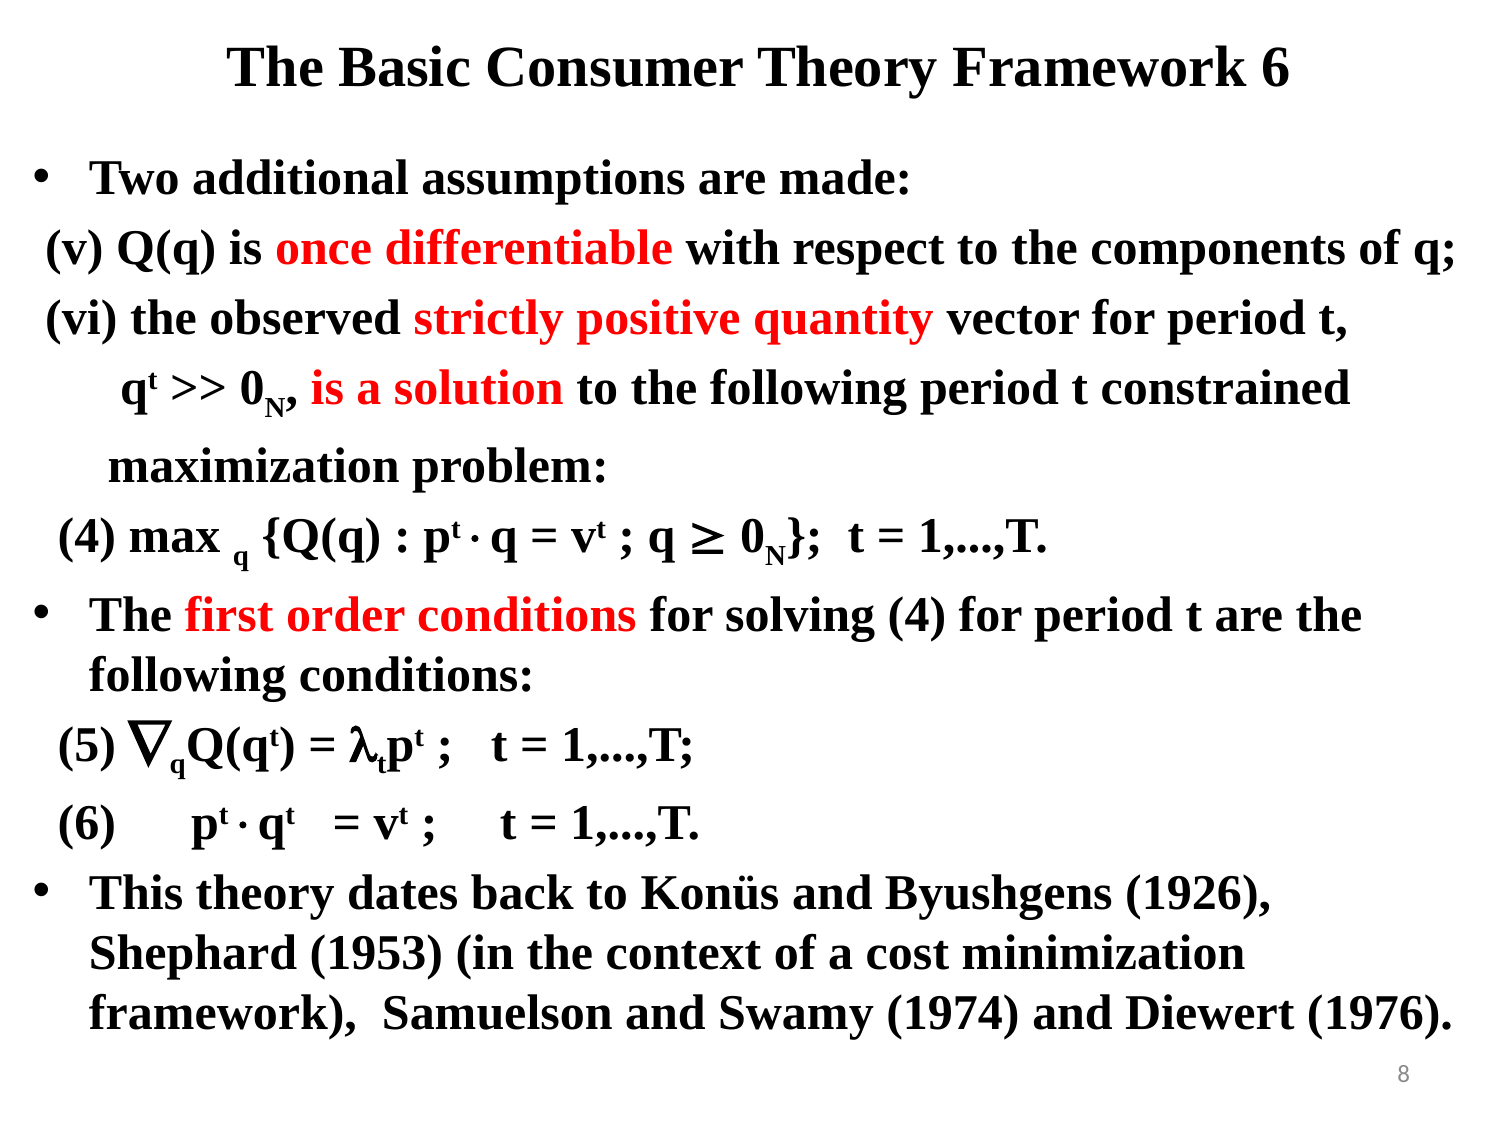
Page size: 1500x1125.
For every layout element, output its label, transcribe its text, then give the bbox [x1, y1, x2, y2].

title The Basic Consumer Theory Framework 6 [17, 0, 1500, 126]
slide_number 8 [1074, 1042, 1425, 1103]
list Two additional assumptions are made: (v) Q(q) is once differentiable with respect to the components of q; (vi) the observed strictly positive quantity vector for period t, qt >> 0N, is a solution to the following period t constrained maximization problem: (4) max q {Q(q) : ptq = vt ; q  0N}; t = 1,...,T. The first order conditions for solving (4) for period t are the following conditions: (5) qQ(qt) = tpt ; t = 1,...,T; (6) ptqt = vt ; t = 1,...,T. This theory dates back to Konüs and Byushgens (1926), Shephard (1953) (in the context of a cost minimization framework), Samuelson and Swamy (1974) and Diewert (1976). [17, 137, 1483, 1106]
